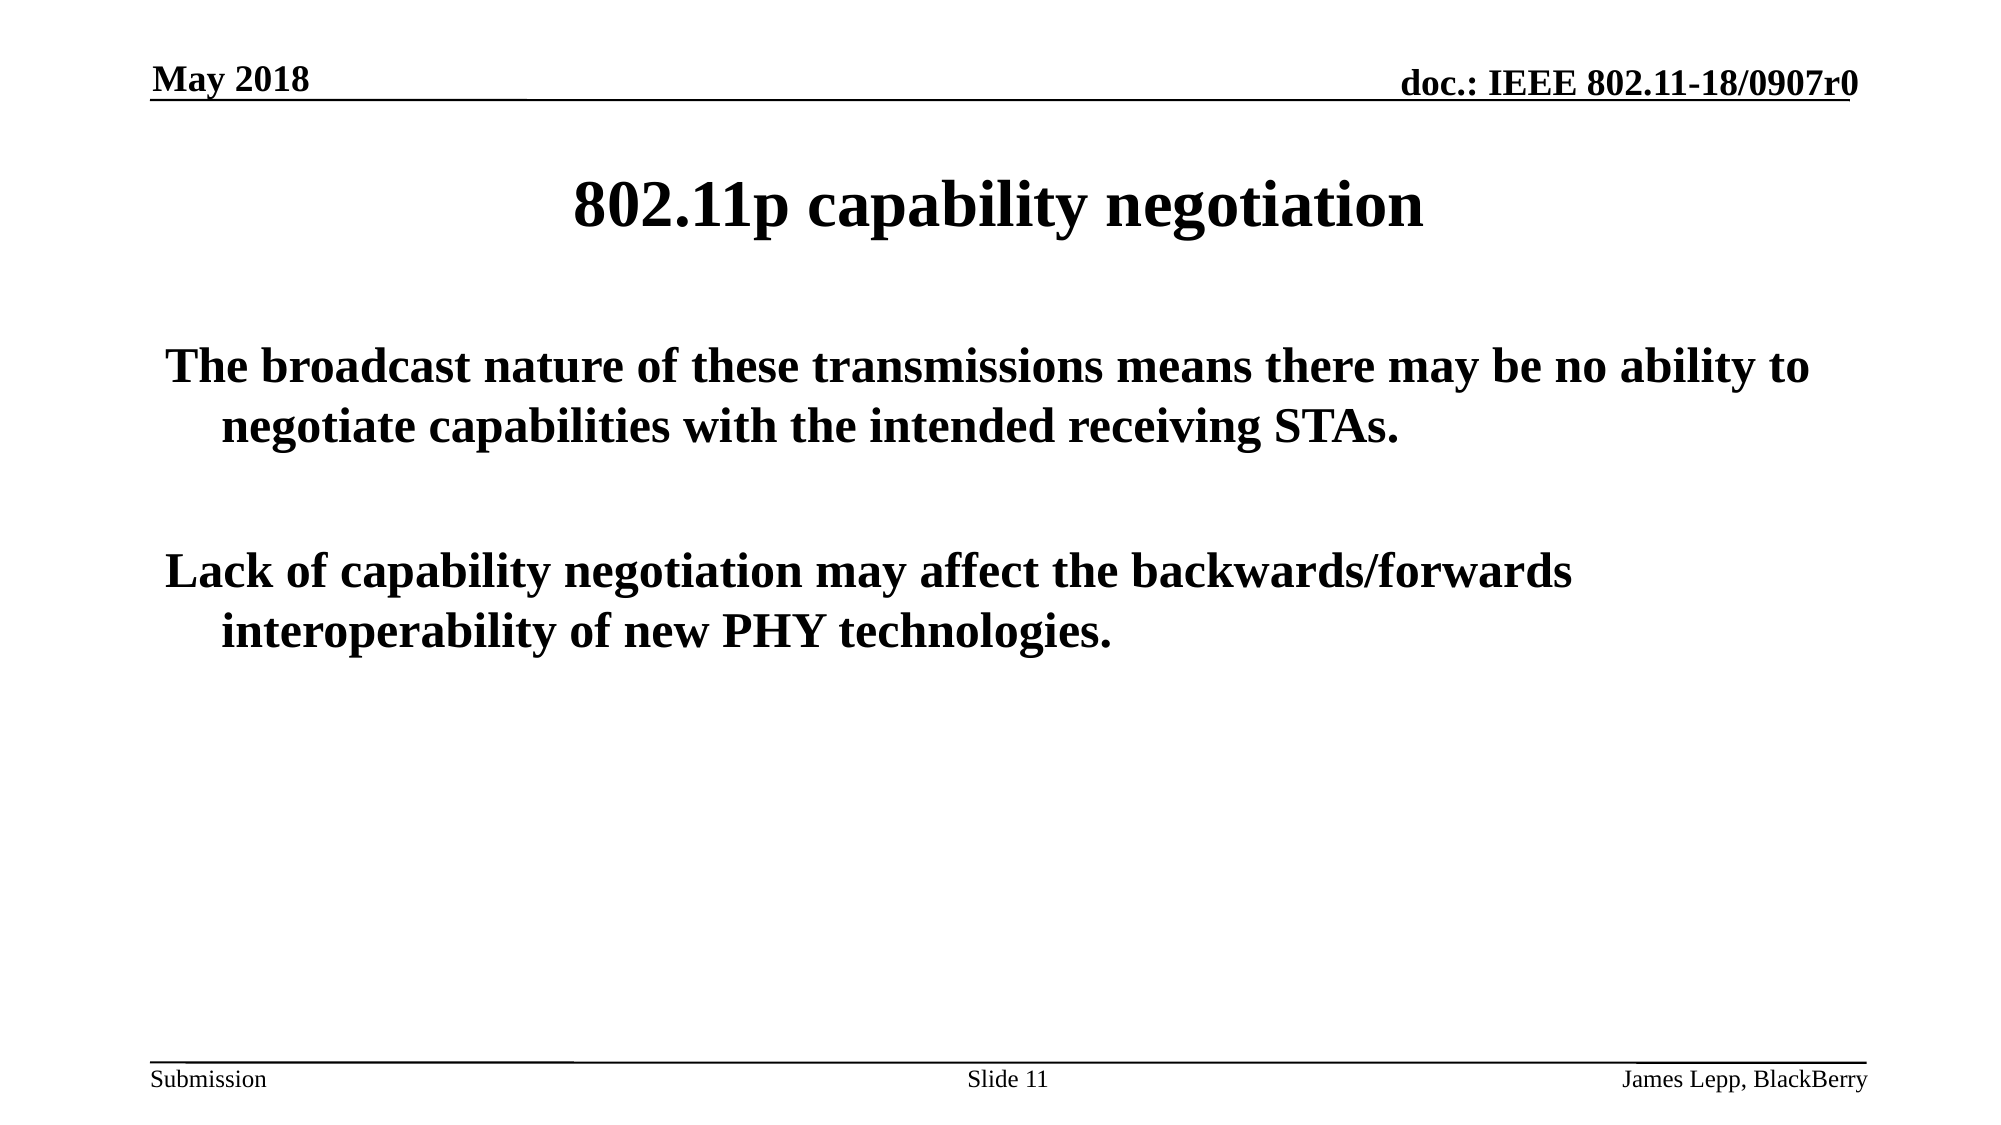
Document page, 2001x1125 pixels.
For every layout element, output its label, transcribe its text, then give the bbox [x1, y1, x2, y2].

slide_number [152, 54, 563, 100]
footer James Lepp, BlackBerry [1171, 1061, 1869, 1093]
slide_number Slide 11 [950, 1061, 1067, 1123]
list The broadcast nature of these transmissions means there may be no ability to negotiate capabilities with the intended receiving STAs. Lack of capability negotiation may affect the backwards/forwards interoperability of new PHY technologies. [149, 324, 1850, 1000]
title 802.11p capability negotiation [149, 112, 1850, 288]
